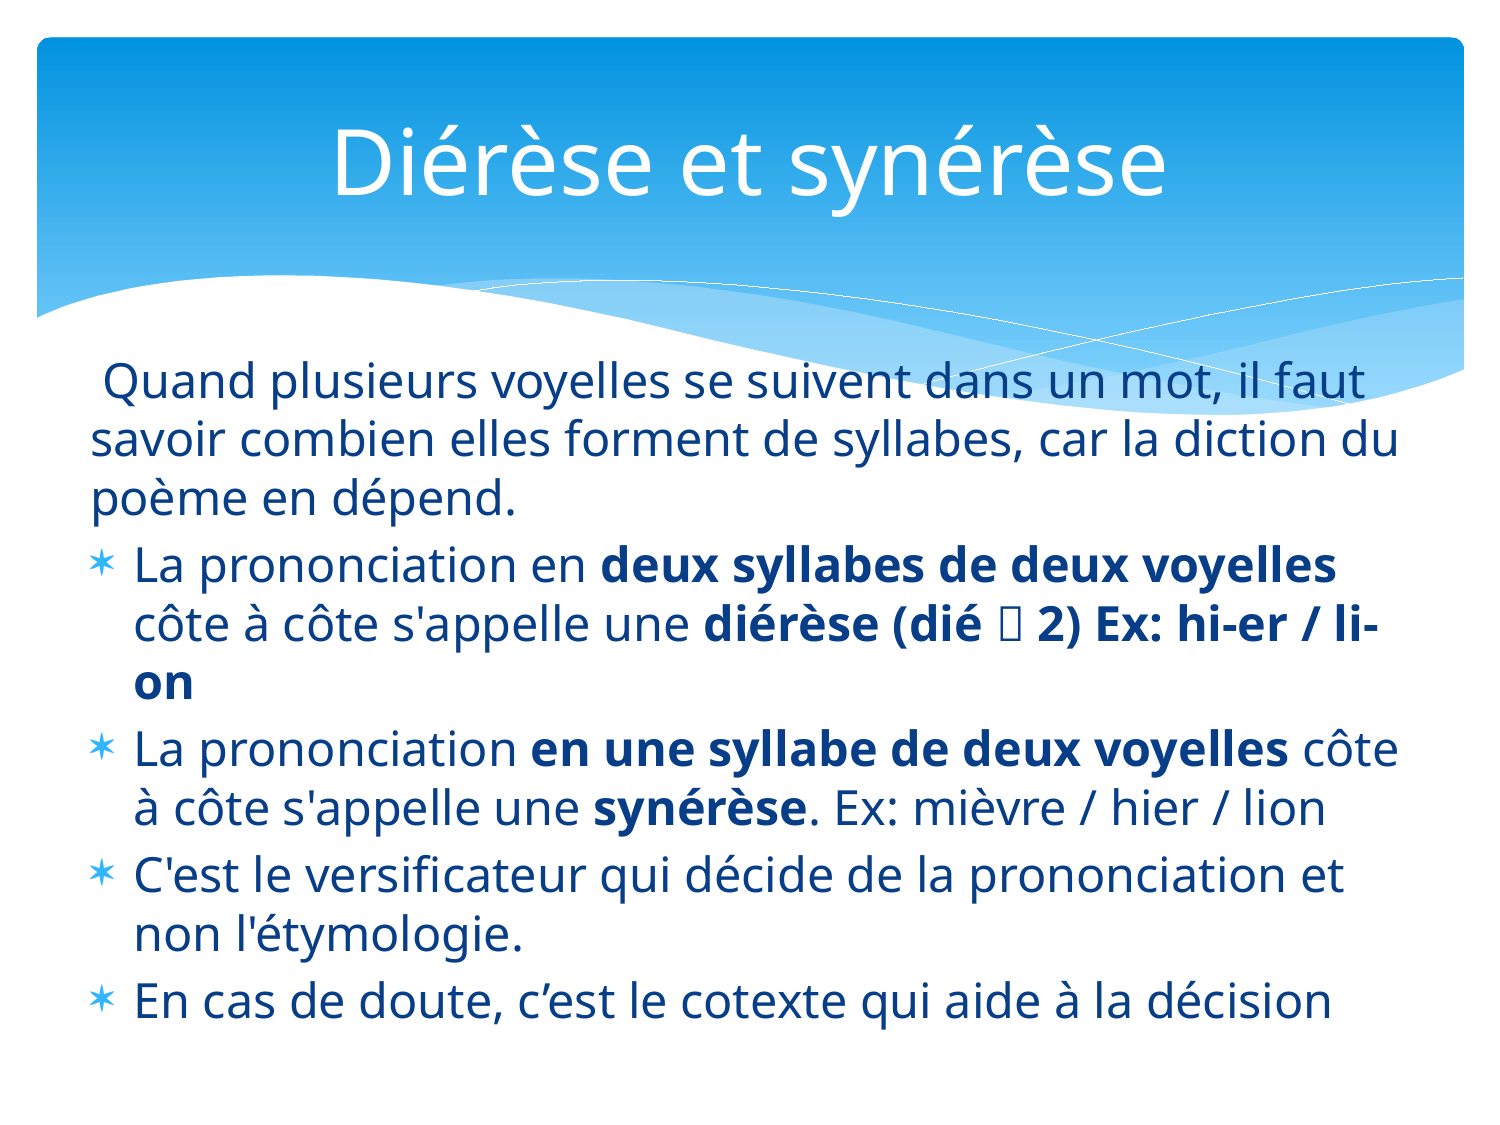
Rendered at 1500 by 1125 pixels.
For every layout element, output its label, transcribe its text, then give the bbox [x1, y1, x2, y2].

list Quand plusieurs voyelles se suivent dans un mot, il faut savoir combien elles forment de syllabes, car la diction du poème en dépend. La prononciation en deux syllabes de deux voyelles côte à côte s'appelle une diérèse (dié  2) Ex: hi-er / li-on La prononciation en une syllabe de deux voyelles côte à côte s'appelle une synérèse. Ex: mièvre / hier / lion C'est le versificateur qui décide de la prononciation et non l'étymologie. En cas de doute, c’est le cotexte qui aide à la décision [75, 342, 1425, 1064]
title Diérèse et synérèse [75, 55, 1425, 261]
